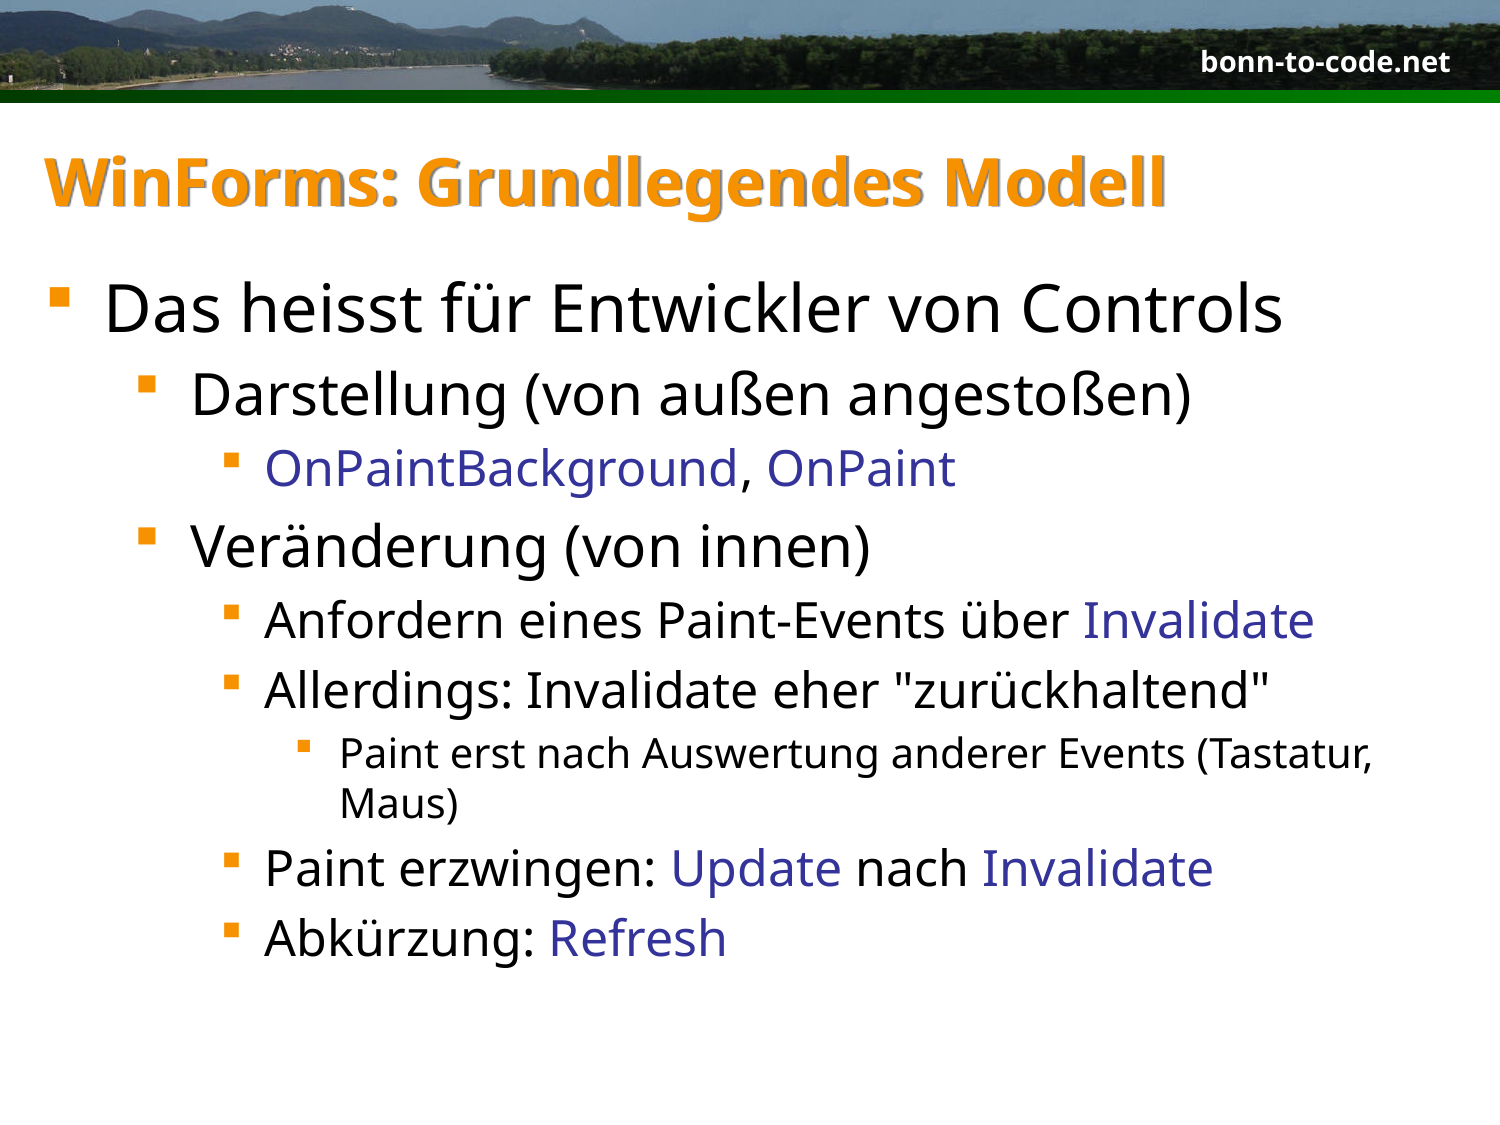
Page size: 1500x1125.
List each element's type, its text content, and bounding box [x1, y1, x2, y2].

title WinForms: Grundlegendes Modell [29, 101, 1471, 257]
picture [0, 0, 1500, 90]
list Das heisst für Entwickler von Controls Darstellung (von außen angestoßen) OnPaintBackground, OnPaint Veränderung (von innen) Anfordern eines Paint-Events über Invalidate Allerdings: Invalidate eher "zurückhaltend" Paint erst nach Auswertung anderer Events (Tastatur, Maus) Paint erzwingen: Update nach Invalidate Abkürzung: Refresh [29, 257, 1471, 1114]
